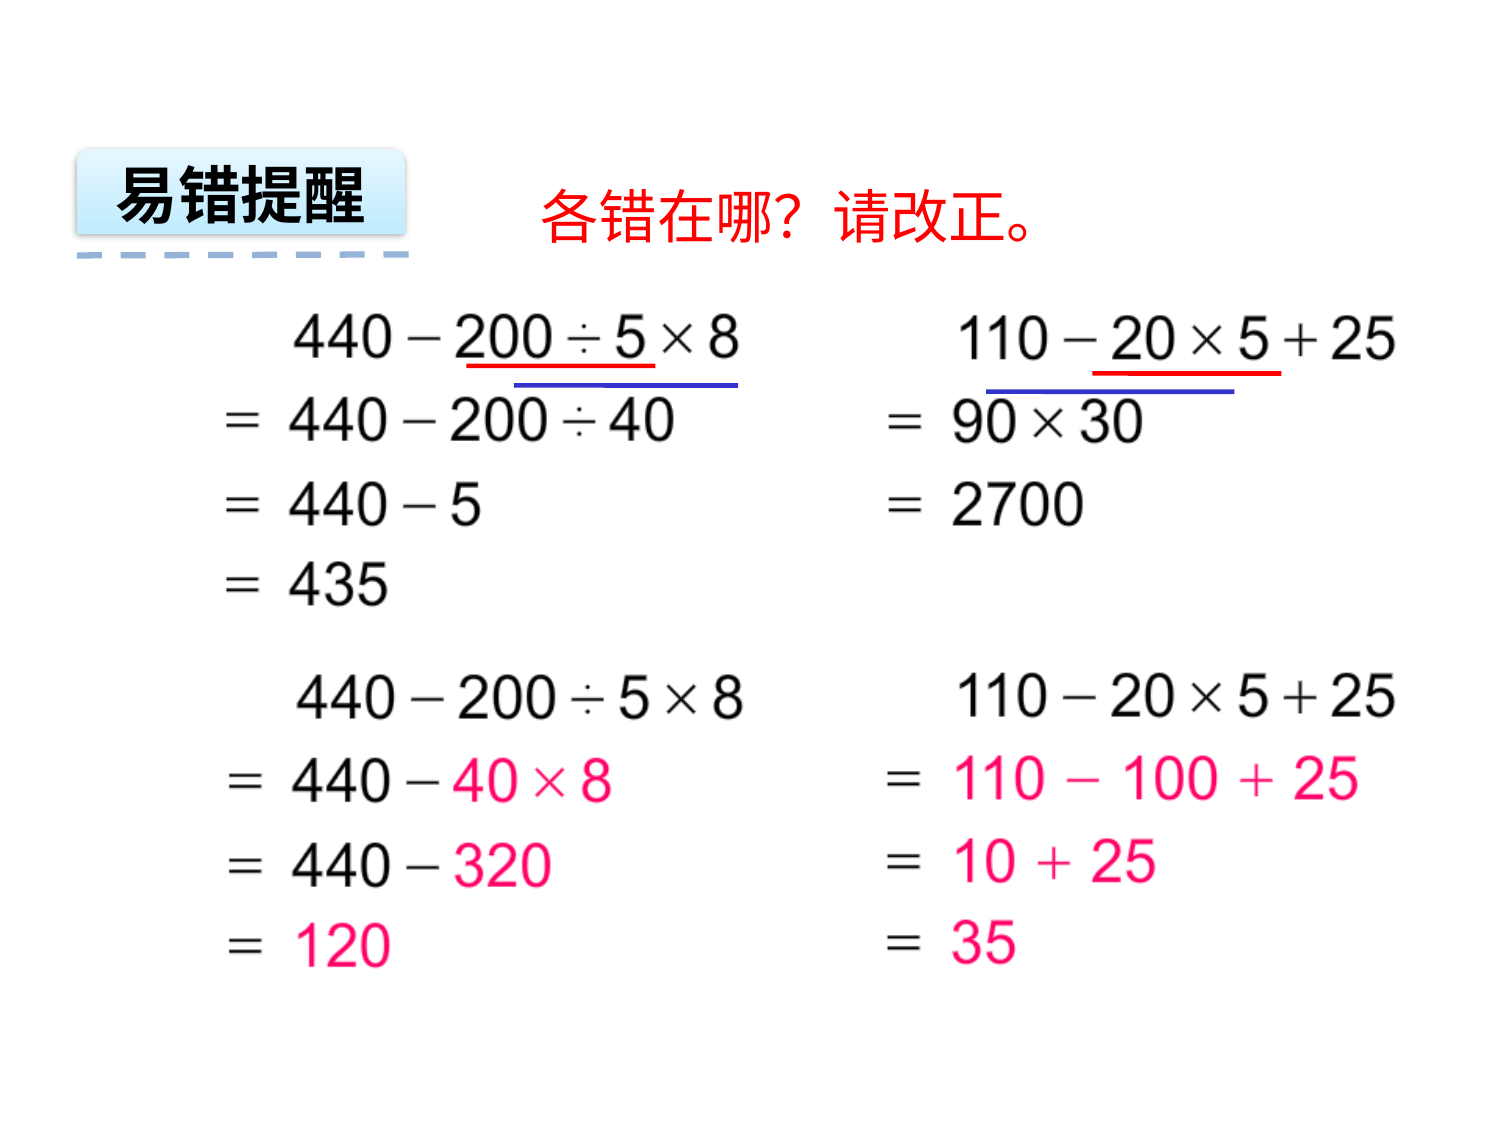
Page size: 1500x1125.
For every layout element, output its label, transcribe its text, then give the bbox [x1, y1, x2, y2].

text_box 易错提醒 [76, 148, 406, 235]
text_box 各错在哪？请改正。 [526, 172, 1081, 258]
picture [182, 278, 1401, 626]
picture [844, 644, 1403, 985]
picture [206, 656, 784, 986]
